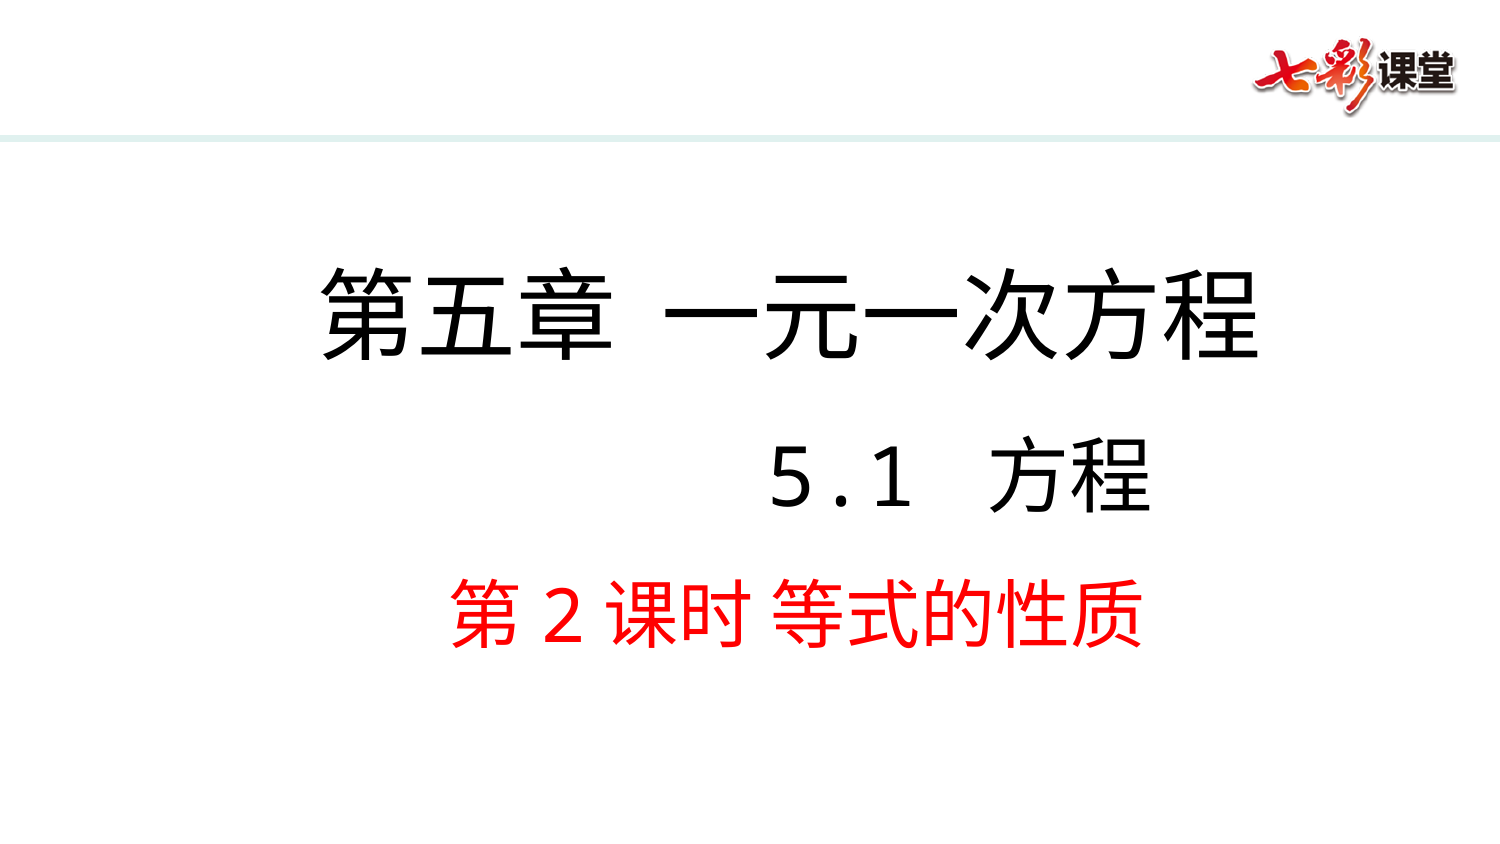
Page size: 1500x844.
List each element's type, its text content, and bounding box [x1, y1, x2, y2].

text_box 第五章 一元一次方程 5.1 方程 第2课时 等式的性质 [301, 185, 1307, 666]
picture [1249, 32, 1461, 118]
